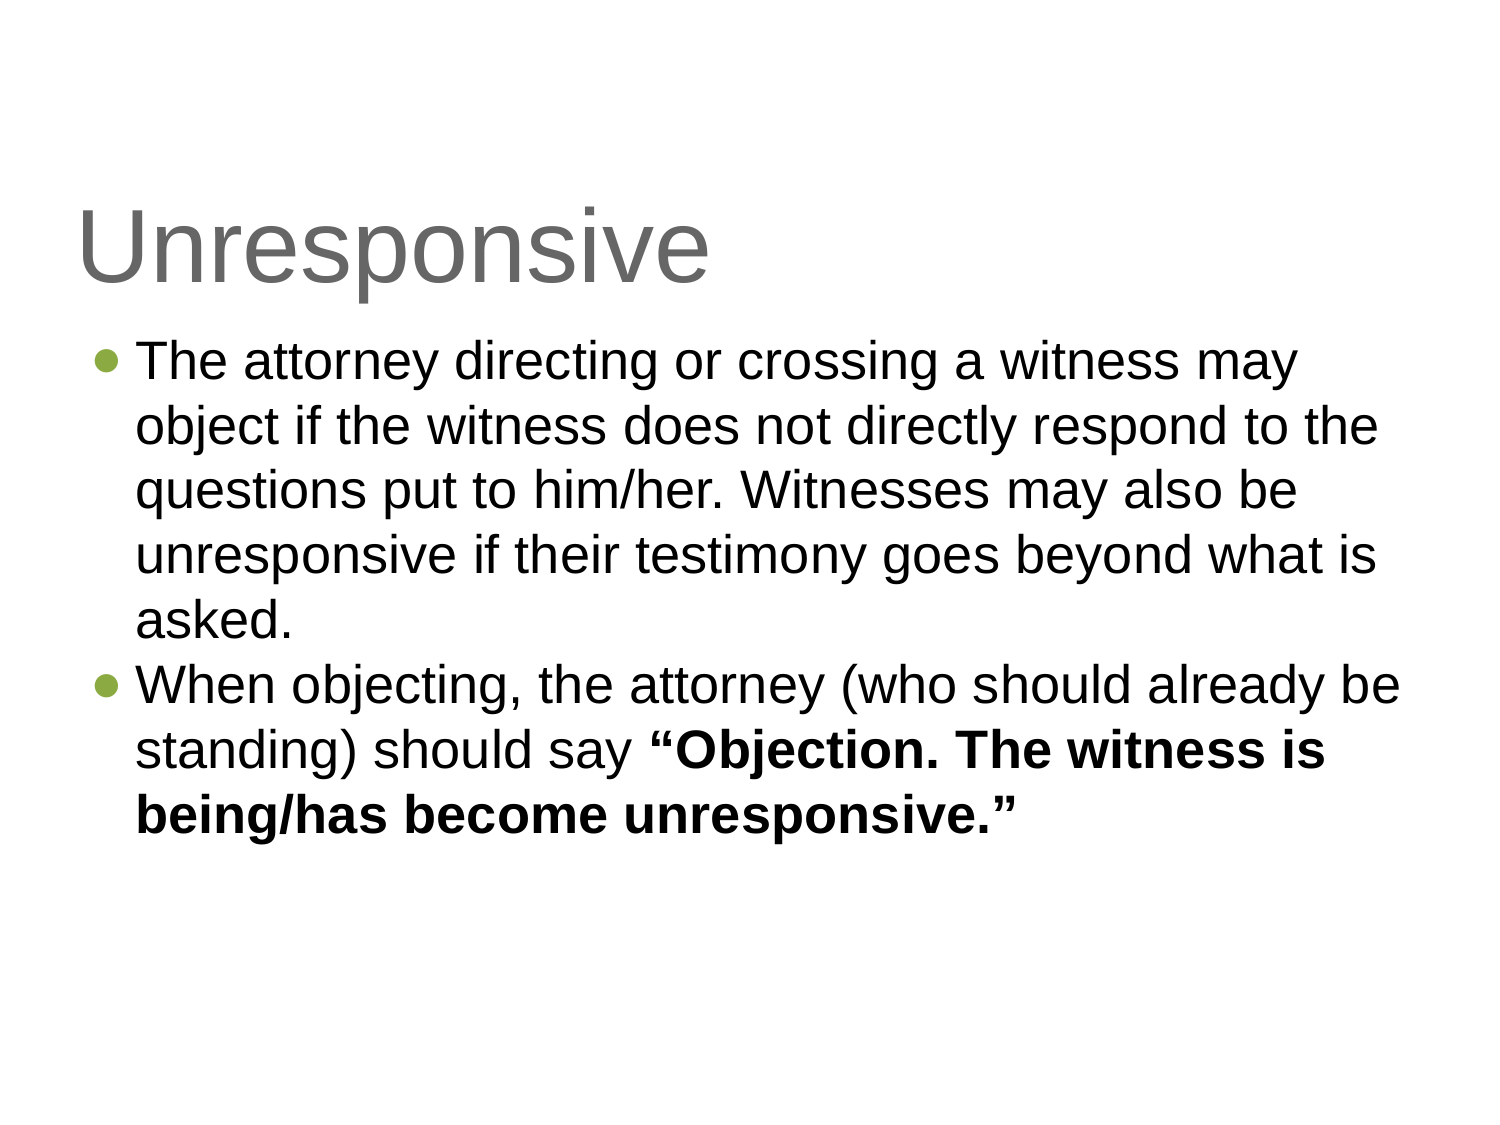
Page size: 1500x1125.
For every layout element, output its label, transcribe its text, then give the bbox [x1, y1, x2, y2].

list The attorney directing or crossing a witness may object if the witness does not directly respond to the questions put to him/her. Witnesses may also be unresponsive if their testimony goes beyond what is asked. When objecting, the attorney (who should already be standing) should say “Objection. The witness is being/has become unresponsive.” [75, 317, 1425, 1038]
title Unresponsive [75, 115, 1425, 303]
